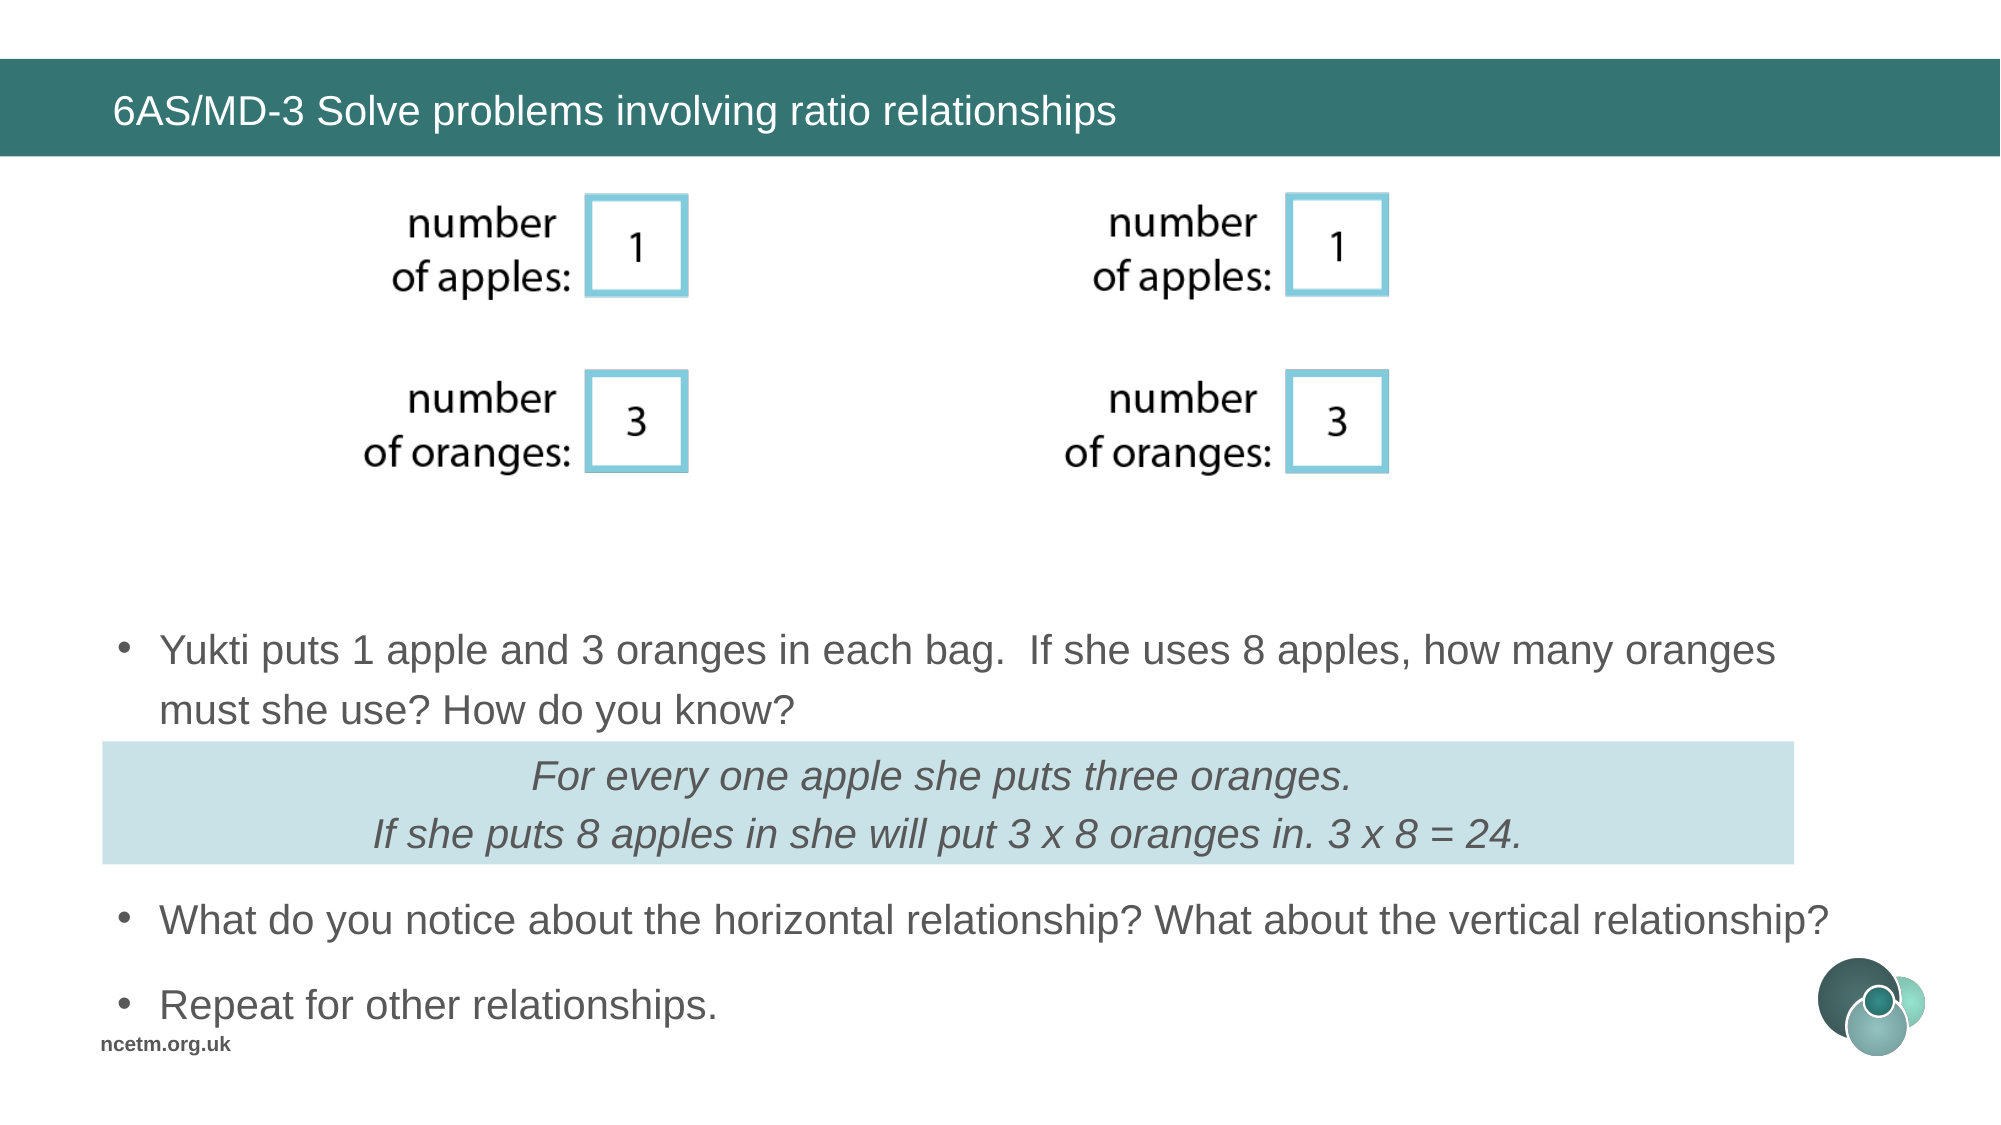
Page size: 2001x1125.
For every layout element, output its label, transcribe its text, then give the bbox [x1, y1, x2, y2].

text_box Yukti puts 1 apple and 3 oranges in each bag. If she uses 8 apples, how many oranges must she use? How do you know? What do you notice about the horizontal relationship? What about the vertical relationship? Repeat for other relationships. [102, 605, 1854, 824]
picture [1054, 148, 1701, 509]
picture [1818, 958, 1925, 1056]
title 6AS/MD-3 Solve problems involving ratio relationships [97, 76, 1945, 147]
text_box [591, 178, 827, 618]
text_box For every one apple she puts three oranges. If she puts 8 apples in she will put 3 x 8 oranges in. 3 x 8 = 24. [102, 741, 1795, 865]
picture [353, 163, 864, 621]
